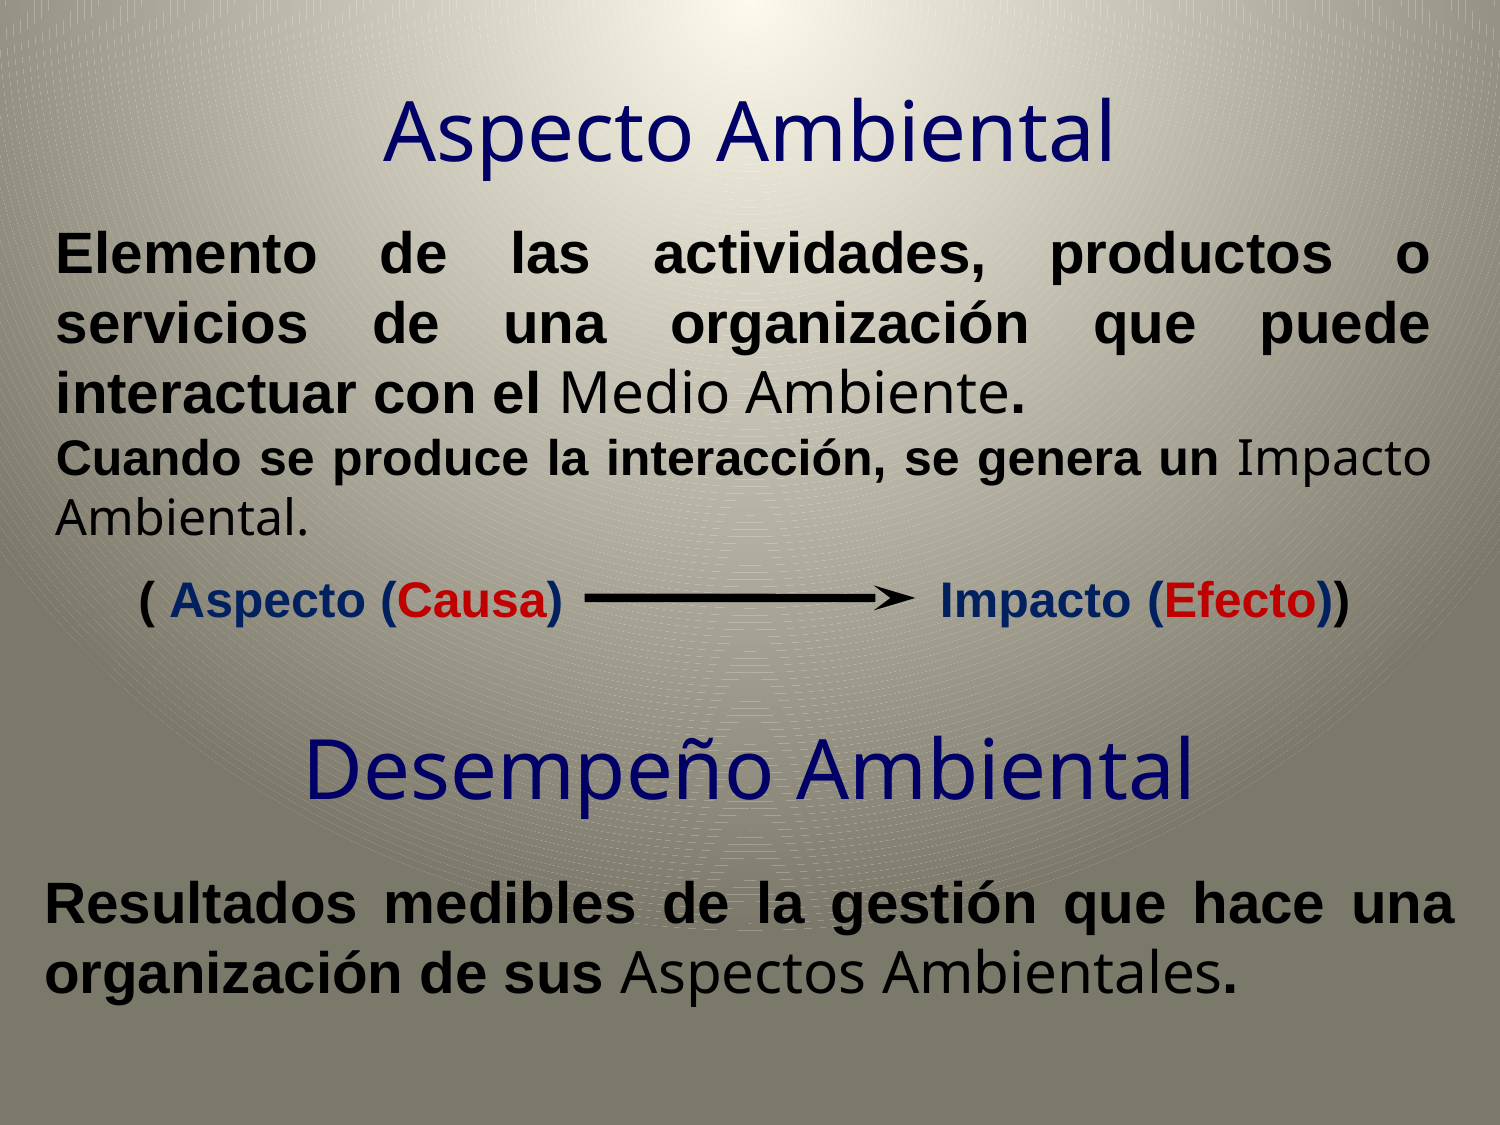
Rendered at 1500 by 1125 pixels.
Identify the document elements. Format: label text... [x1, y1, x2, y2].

text_box Desempeño Ambiental [29, 692, 1471, 840]
text_box Resultados medibles de la gestión que hace una organización de sus Aspectos Ambientales. [29, 857, 1471, 1049]
text_box Aspecto Ambiental [29, 54, 1471, 202]
text_box Elemento de las actividades, productos o servicios de una organización que puede interactuar con el Medio Ambiente. Cuando se produce la interacción, se genera un Impacto Ambiental. ( Aspecto (Causa) Impacto (Efecto)) [41, 208, 1448, 513]
text_box [894, 591, 916, 605]
